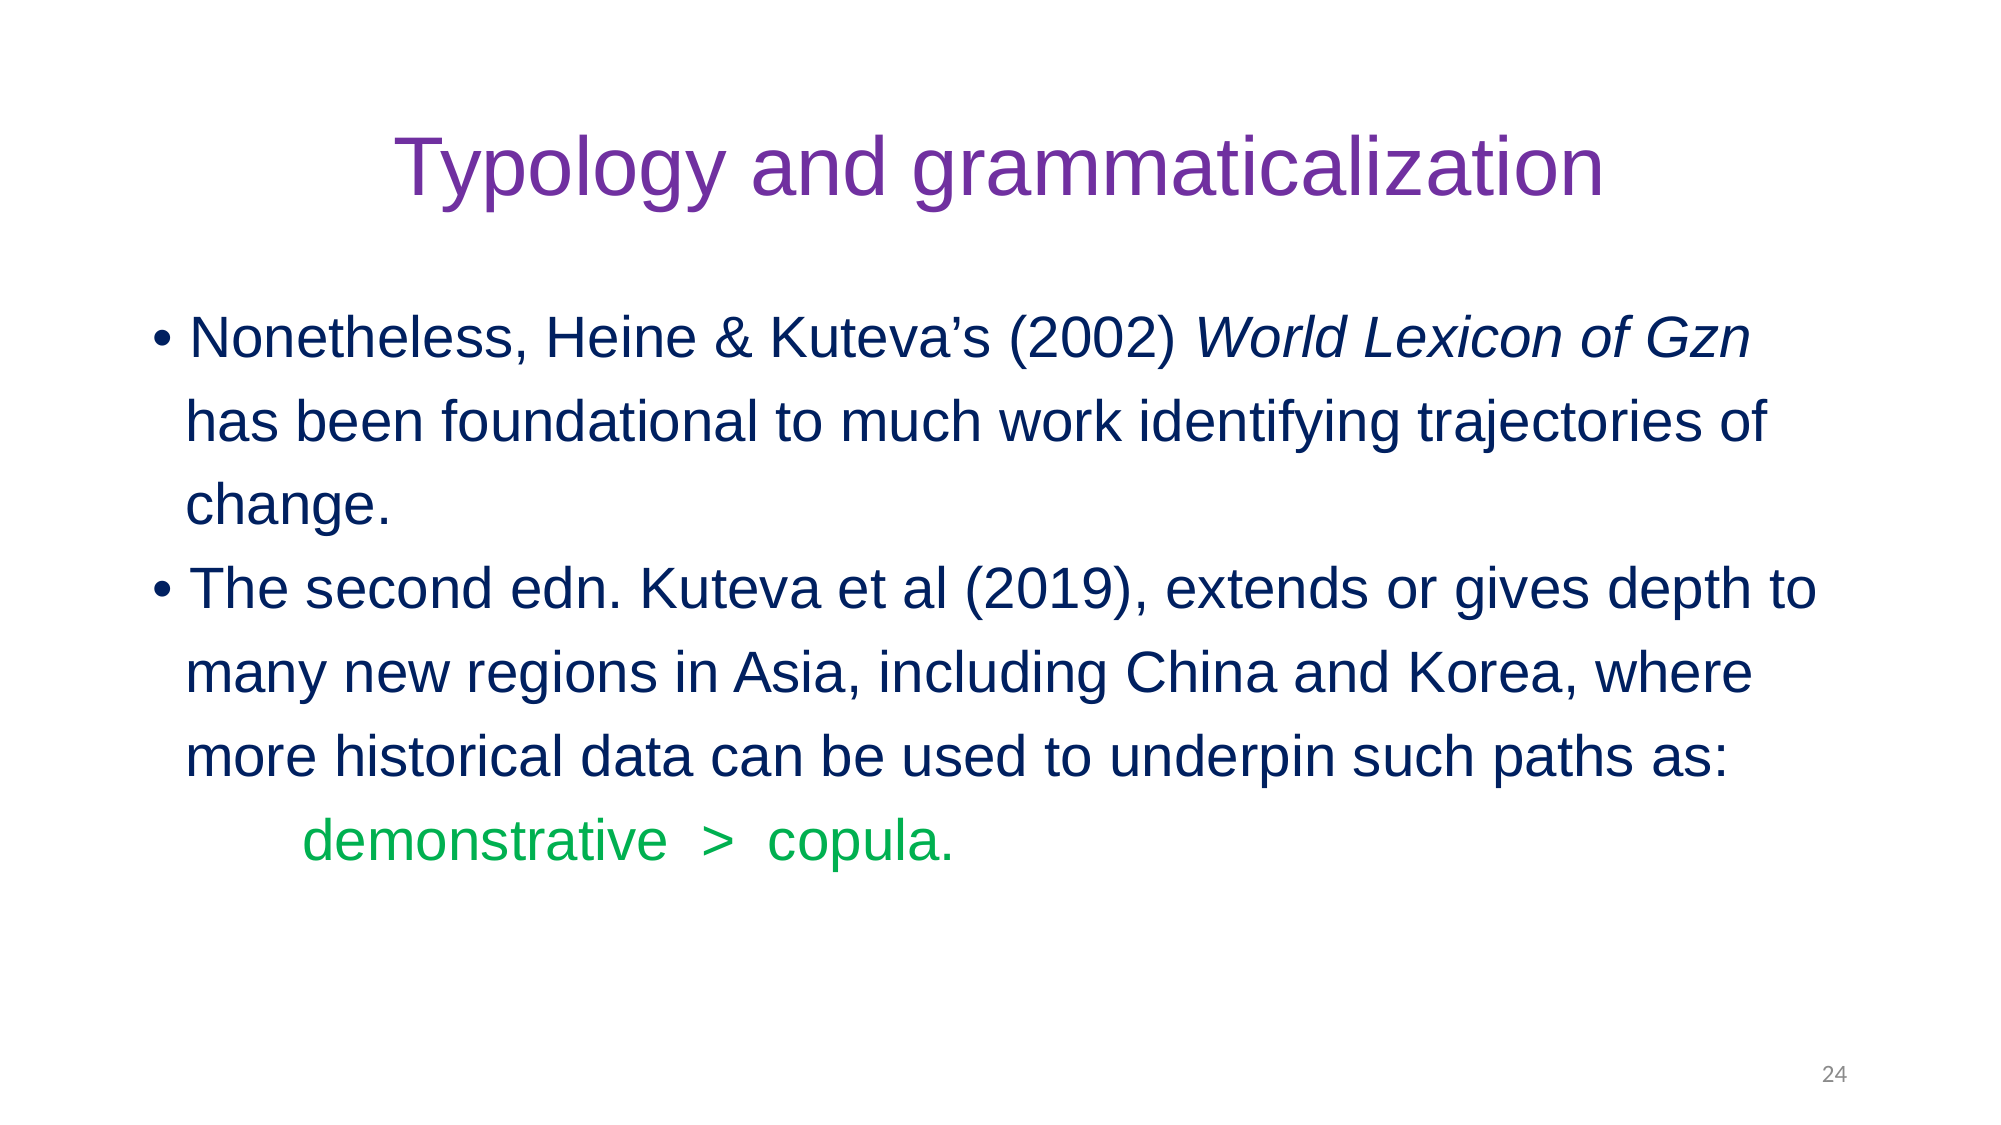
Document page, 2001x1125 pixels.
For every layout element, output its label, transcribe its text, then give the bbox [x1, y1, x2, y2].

slide_number 24 [1412, 1042, 1863, 1103]
list • Nonetheless, Heine & Kuteva’s (2002) World Lexicon of Gzn has been foundational to much work identifying trajectories of change. • The second edn. Kuteva et al (2019), extends or gives depth to many new regions in Asia, including China and Korea, where more historical data can be used to underpin such paths as: demonstrative > copula. [137, 299, 1863, 1014]
title Typology and grammaticalization [137, 59, 1863, 278]
